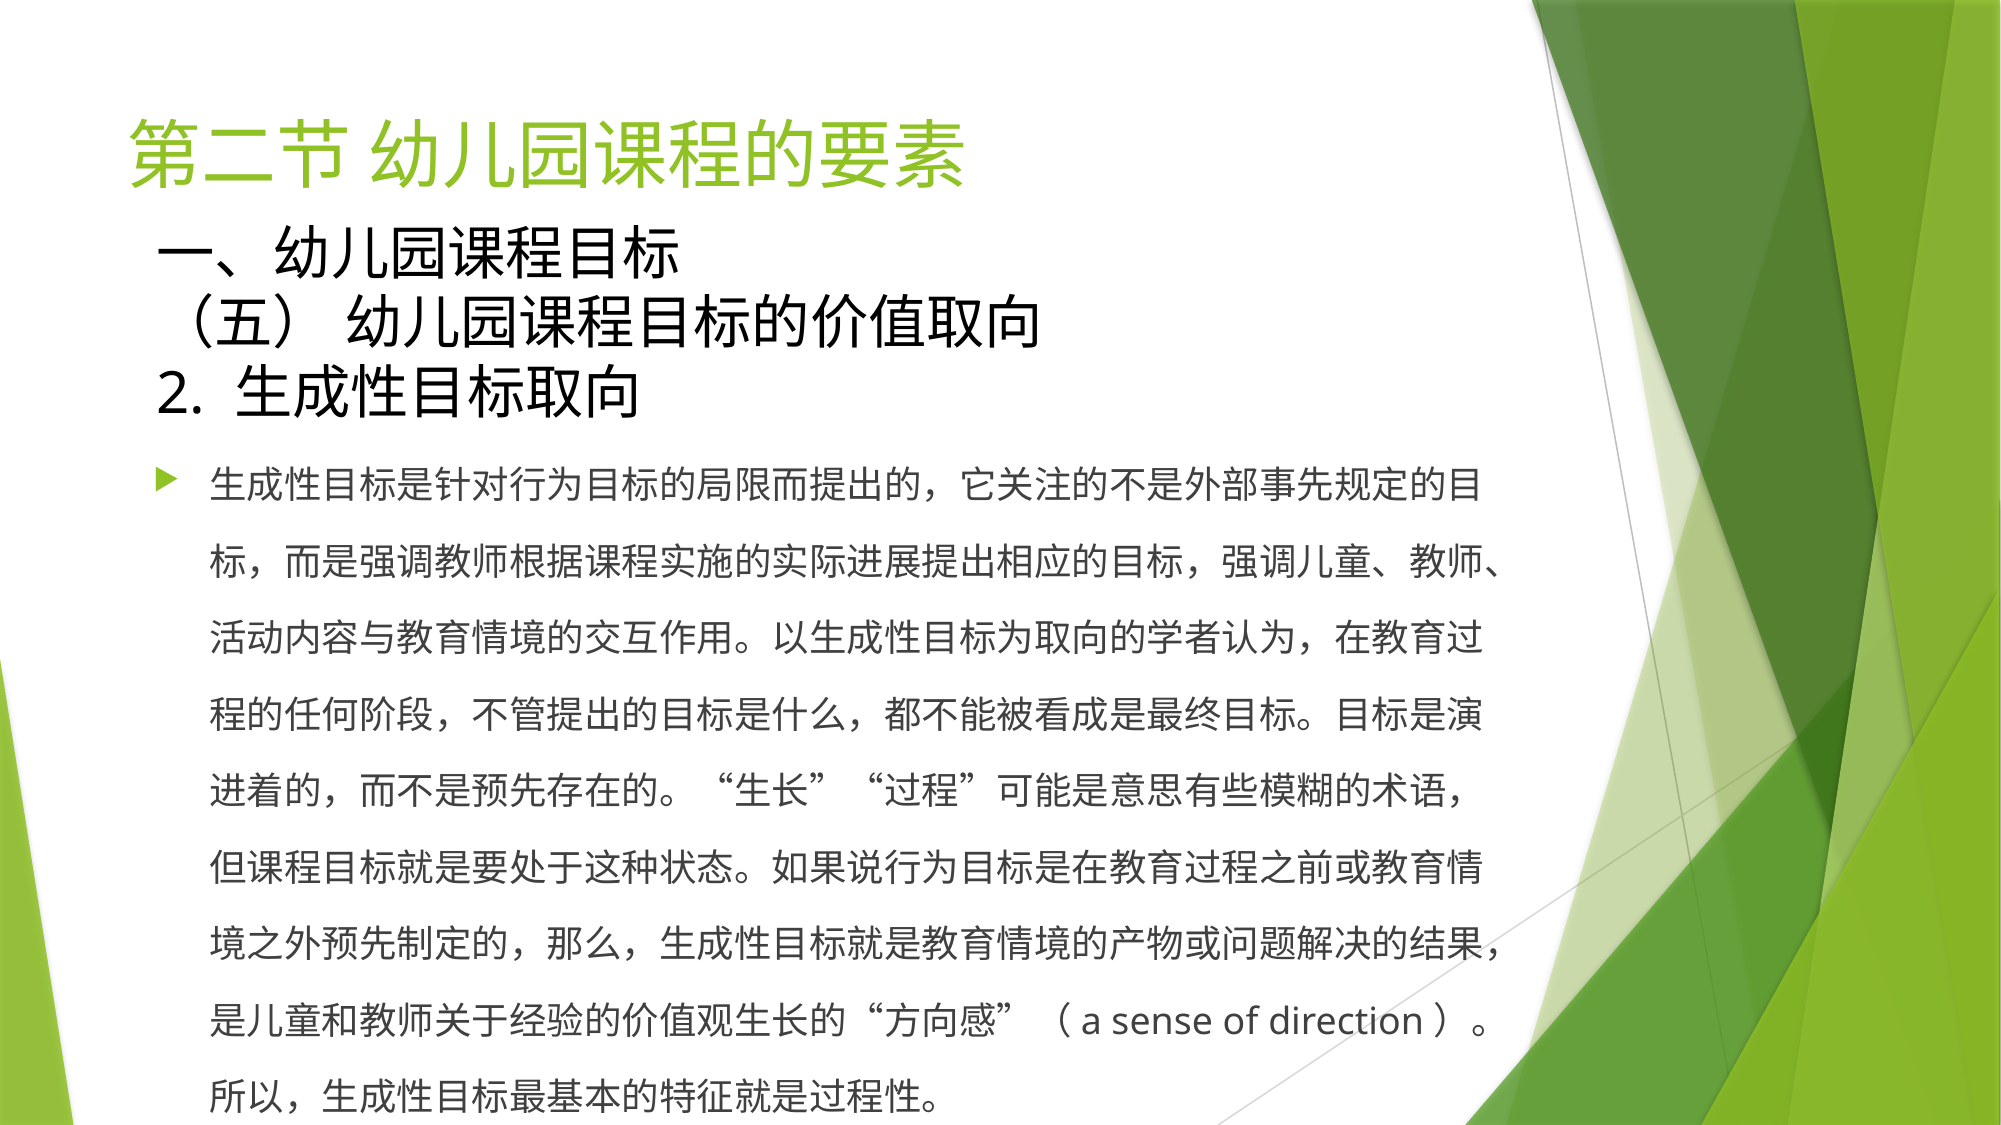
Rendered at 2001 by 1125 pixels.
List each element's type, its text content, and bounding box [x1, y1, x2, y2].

title 第二节 幼儿园课程的要素 [111, 99, 1522, 317]
text_box 一、幼儿园课程目标 （五） 幼儿园课程目标的价值取向 2. 生成性目标取向 [141, 208, 1451, 422]
list 生成性目标是针对行为目标的局限而提出的，它关注的不是外部事先规定的目标，而是强调教师根据课程实施的实际进展提出相应的目标，强调儿童、教师、活动内容与教育情境的交互作用。以生成性目标为取向的学者认为，在教育过程的任何阶段，不管提出的目标是什么，都不能被看成是最终目标。目标是演进着的，而不是预先存在的。“生长”“过程”可能是意思有些模糊的术语，但课程目标就是要处于这种状态。如果说行为目标是在教育过程之前或教育情境之外预先制定的，那么，生成性目标就是教育情境的产物或问题解决的结果，是儿童和教师关于经验的价值观生长的“方向感”（a sense of direction）。所以，生成性目标最基本的特征就是过程性。 [138, 422, 1505, 1125]
